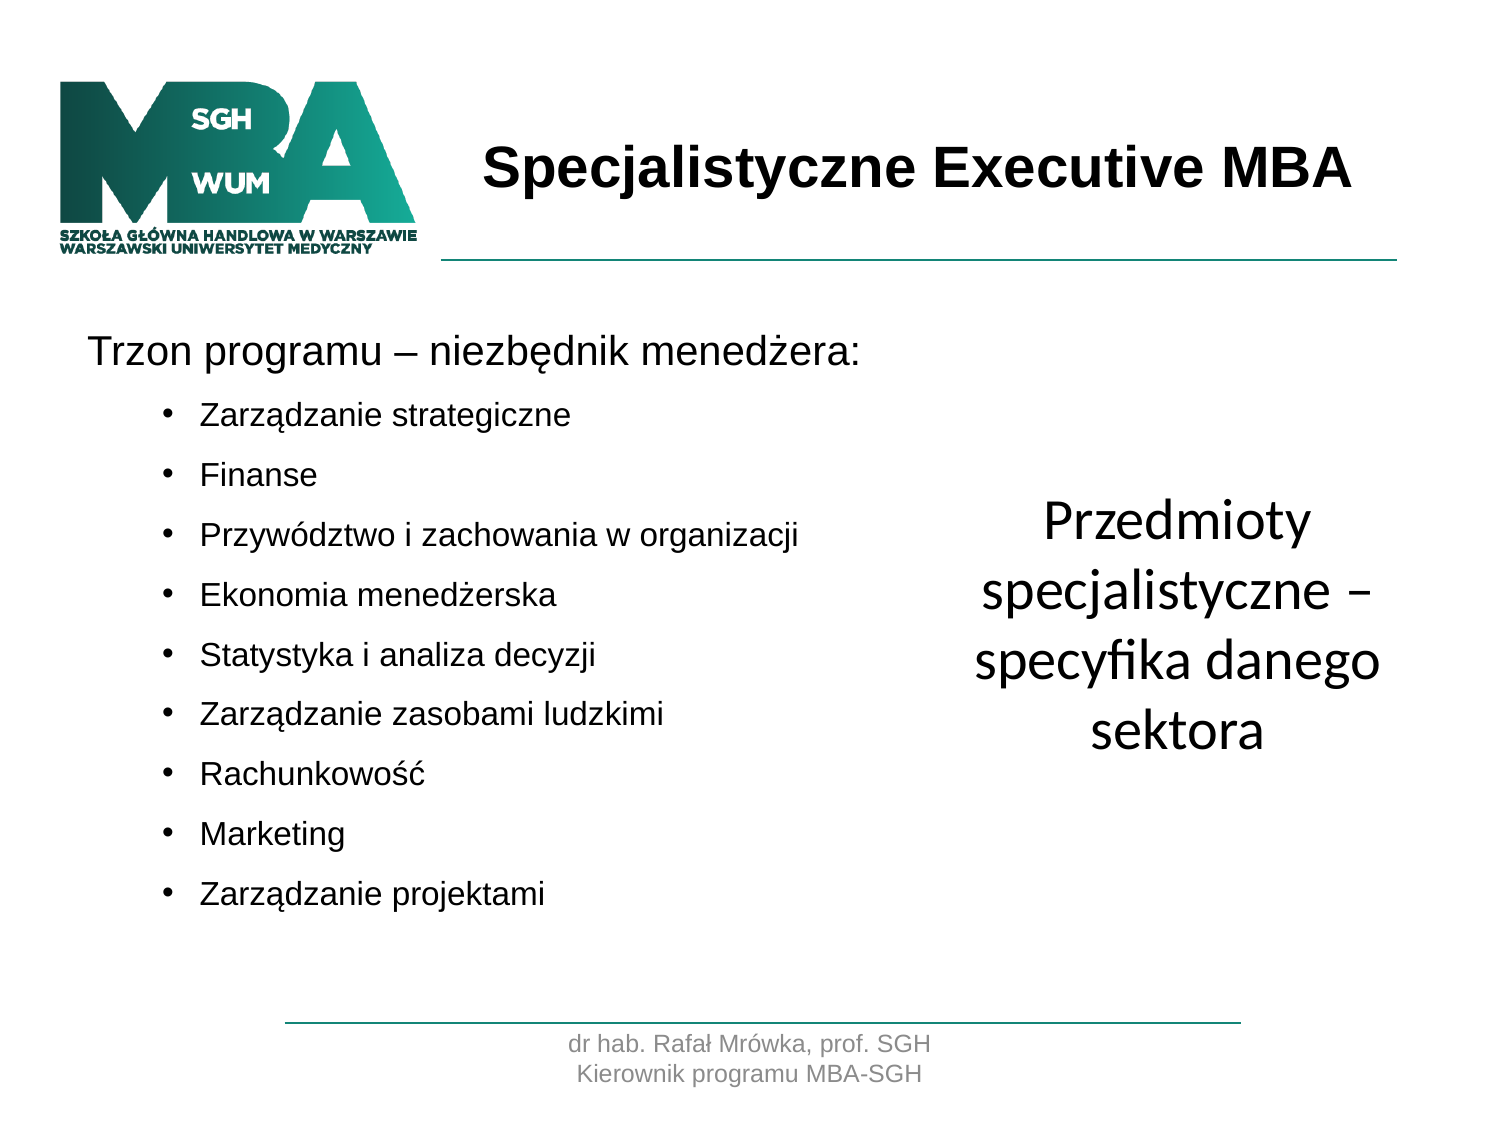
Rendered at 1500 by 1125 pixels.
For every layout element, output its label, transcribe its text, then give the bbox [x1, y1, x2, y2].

text_box Przedmioty specjalistyczne – specyfika danego sektora [886, 473, 1470, 769]
title Specjalistyczne Executive MBA [440, 59, 1397, 278]
list Trzon programu – niezbędnik menedżera: Zarządzanie strategiczne Finanse Przywództwo i zachowania w organizacji Ekonomia menedżerska Statystyka i analiza decyzji Zarządzanie zasobami ludzkimi Rachunkowość Marketing Zarządzanie projektami [72, 290, 887, 1005]
picture [0, 0, 573, 503]
footer dr hab. Rafał Mrówka, prof. SGH Kierownik programu MBA-SGH [103, 1042, 1397, 1103]
